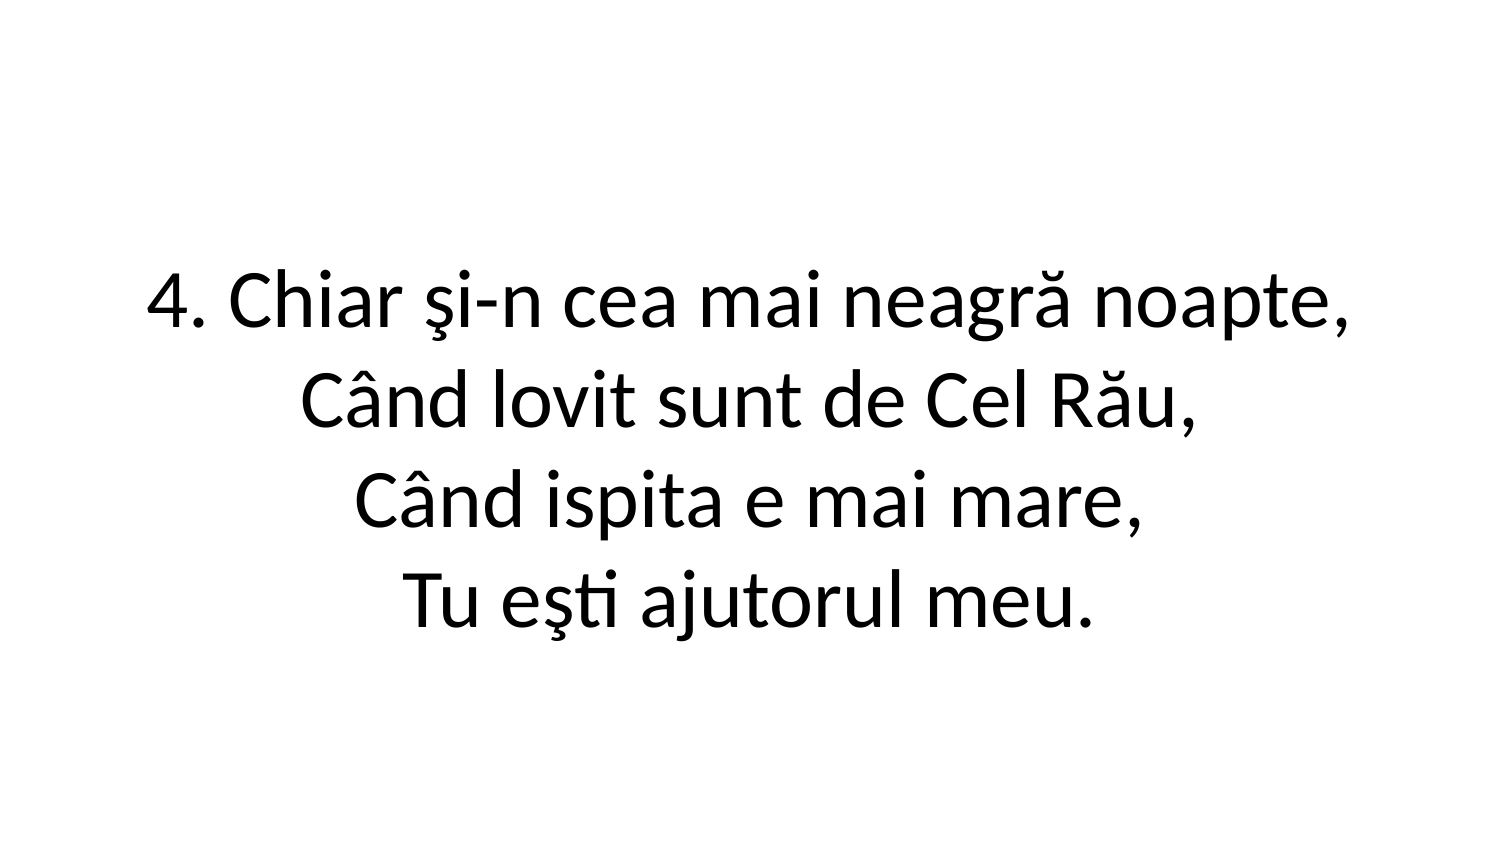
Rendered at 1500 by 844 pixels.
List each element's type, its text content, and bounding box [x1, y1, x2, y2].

text_box 4. Chiar şi-n cea mai neagră noapte, Când lovit sunt de Cel Rău, Când ispita e mai mare, Tu eşti ajutorul meu. [131, 192, 1369, 652]
